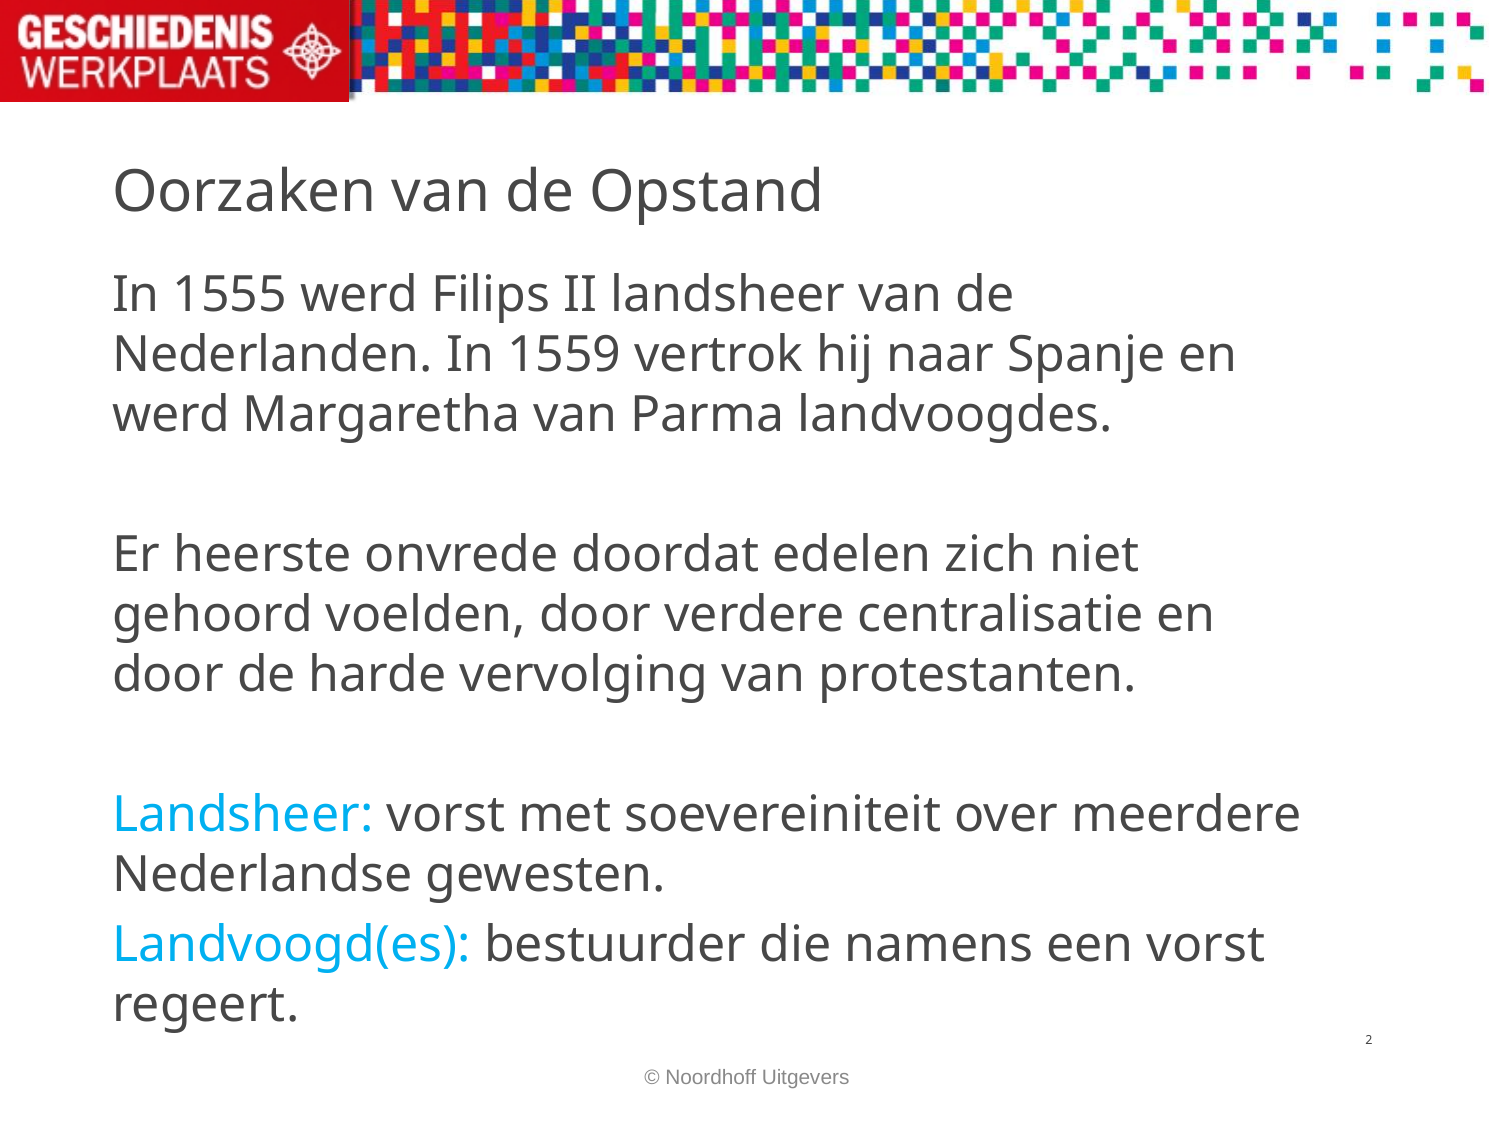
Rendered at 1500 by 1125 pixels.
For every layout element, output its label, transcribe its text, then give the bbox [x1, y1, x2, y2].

title Oorzaken van de Opstand [112, 145, 1401, 256]
list In 1555 werd Filips II landsheer van de Nederlanden. In 1559 vertrok hij naar Spanje en werd Margaretha van Parma landvoogdes. Er heerste onvrede doordat edelen zich niet gehoord voelden, door verdere centralisatie en door de harde vervolging van protestanten. Landsheer: vorst met soevereiniteit over meerdere Nederlandse gewesten. Landvoogd(es): bestuurder die namens een vorst regeert. [112, 256, 1341, 939]
slide_number 2 [1325, 1025, 1388, 1063]
text_box © Noordhoff Uitgevers [512, 1045, 988, 1106]
picture [0, 0, 1500, 1125]
